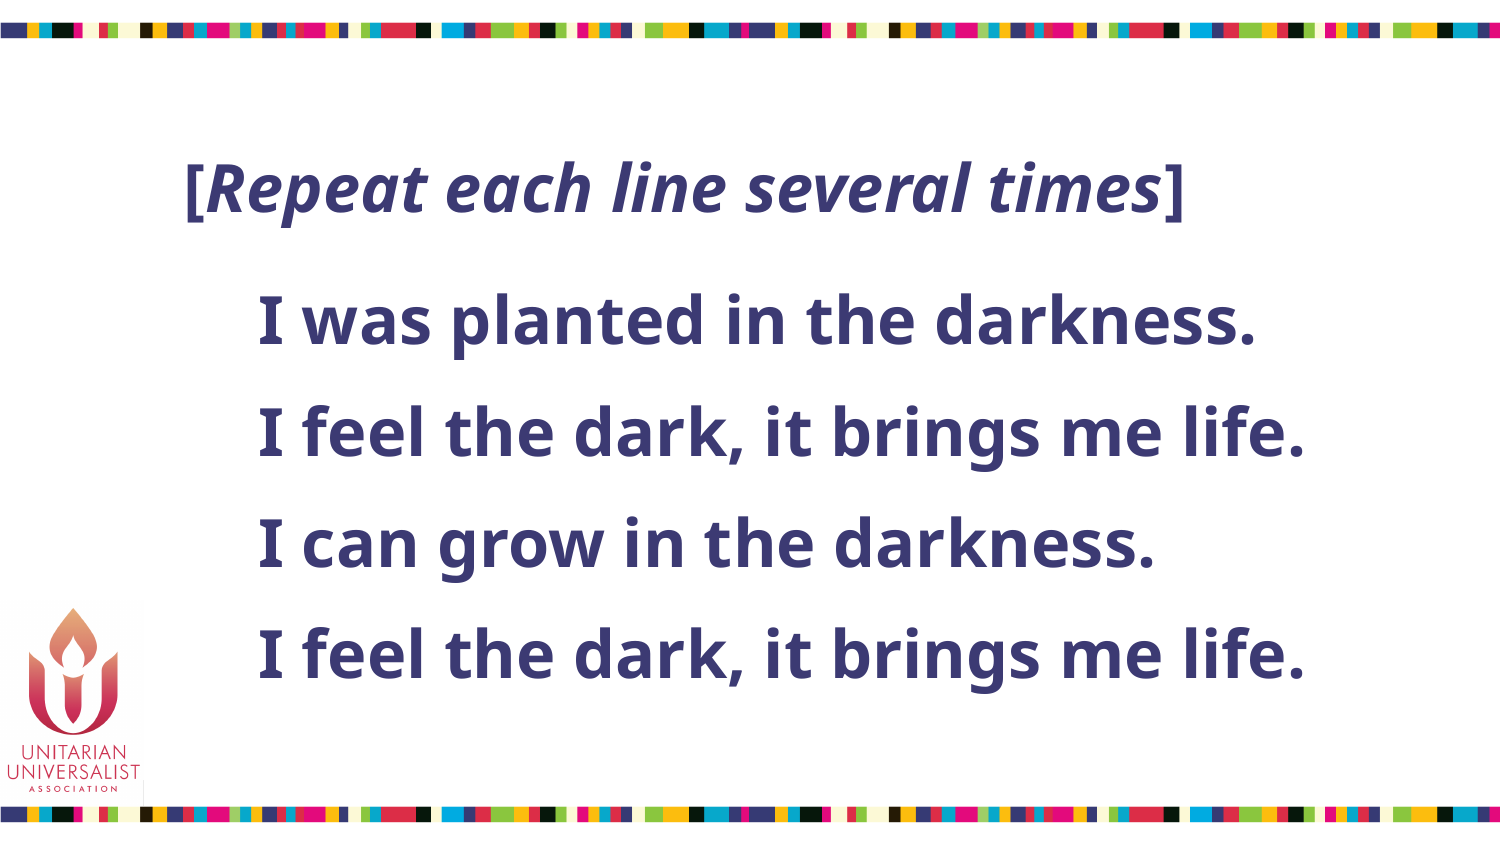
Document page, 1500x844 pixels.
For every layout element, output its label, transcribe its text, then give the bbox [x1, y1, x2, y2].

picture [0, 22, 1500, 40]
picture [0, 600, 1500, 824]
text_box [Repeat each line several times] I was planted in the darkness. I feel the dark, it brings me life. I can grow in the darkness. I feel the dark, it brings me life. [168, 131, 1421, 707]
